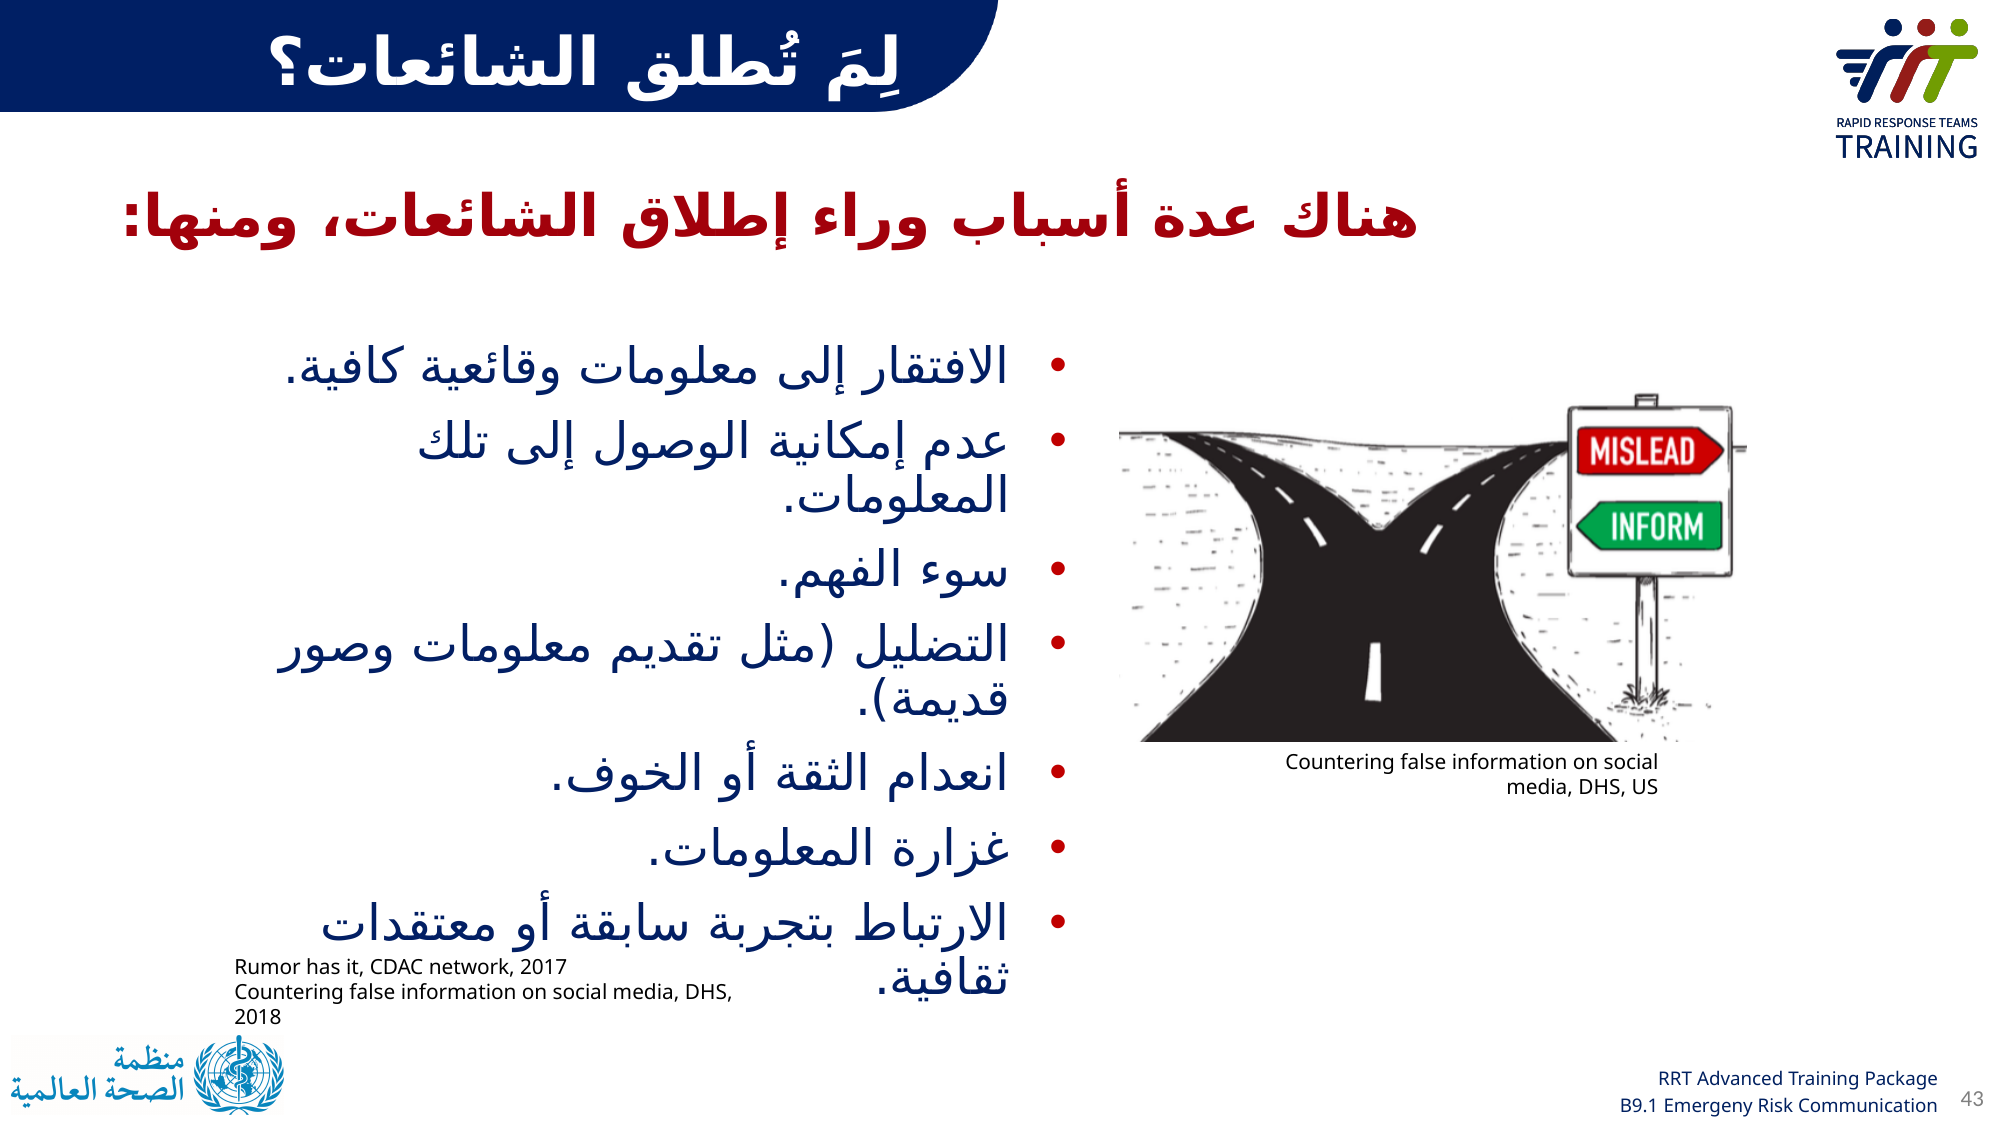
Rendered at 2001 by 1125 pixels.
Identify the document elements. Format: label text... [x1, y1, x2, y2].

list الافتقار إلى معلومات وقائعية كافية. عدم إمكانية الوصول إلى تلك المعلومات. سوء الفهم. التضليل (مثل تقديم معلومات وصور قديمة). انعدام الثقة أو الخوف. غزارة ‫المعلومات. الارتباط بتجربة سابقة أو معتقدات ثقافية. [173, 332, 1075, 1012]
text_box لِمَ تُطلق الشائعات؟ [22, 15, 910, 114]
text_box Rumor has it, CDAC network, 2017 Countering false information on social media, DHS, 2018 [226, 945, 746, 1036]
text_box هناك عدة أسباب وراء إطلاق الشائعات، ومنها: [112, 178, 1428, 257]
picture [0, 0, 999, 112]
text_box Countering false information on social media, DHS, US [1208, 742, 1666, 807]
picture [241, 1050, 247, 1059]
picture [1835, 19, 1978, 167]
picture [1118, 383, 1748, 742]
picture [11, 1035, 284, 1115]
